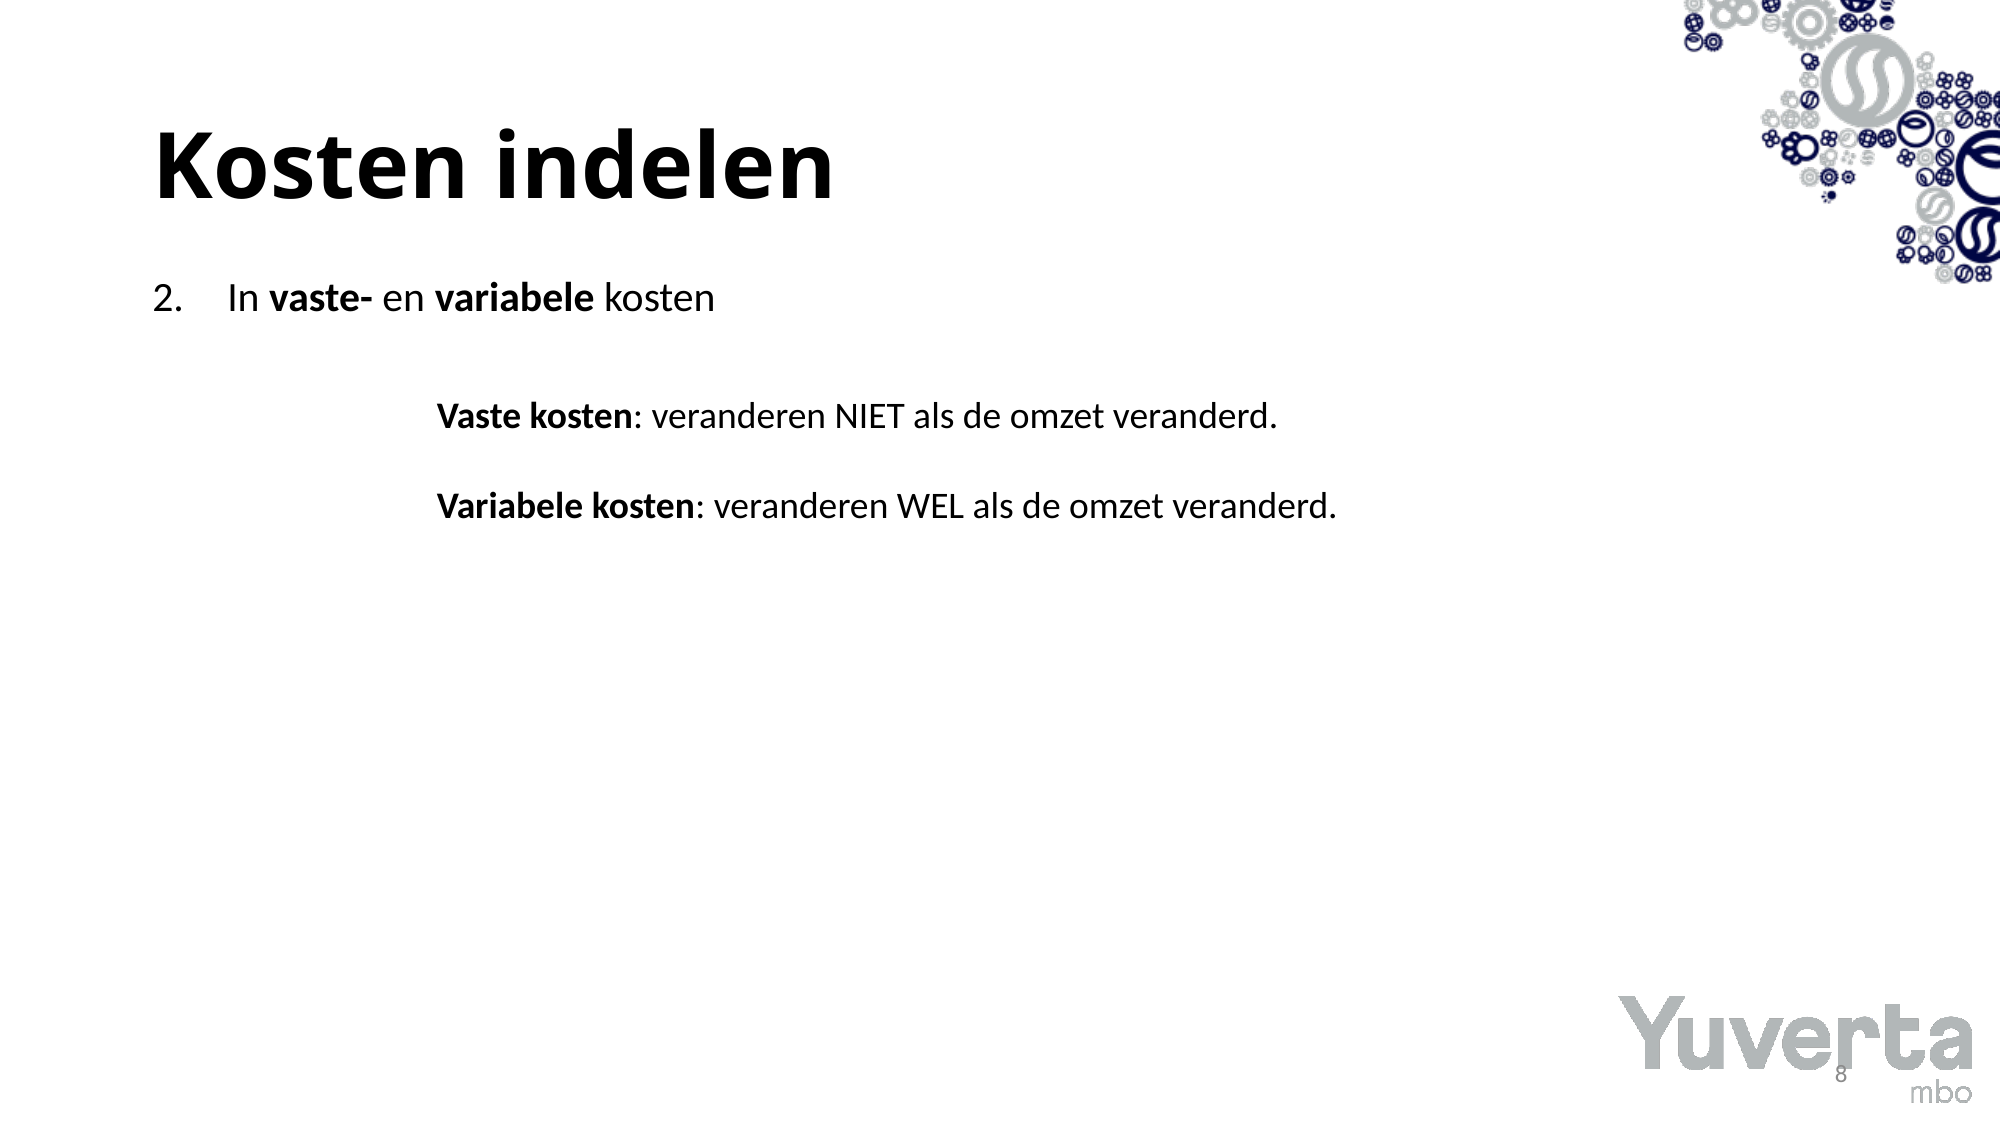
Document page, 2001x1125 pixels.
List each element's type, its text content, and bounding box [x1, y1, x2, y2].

picture [0, 0, 2000, 1125]
title Kosten indelen [137, 59, 1863, 278]
text_box Vaste kosten: veranderen NIET als de omzet veranderd. Variabele kosten: veranderen WEL als de omzet veranderd. [422, 383, 1693, 534]
slide_number 8 [1412, 1042, 1863, 1103]
text_box In vaste- en variabele kosten [137, 262, 1139, 377]
